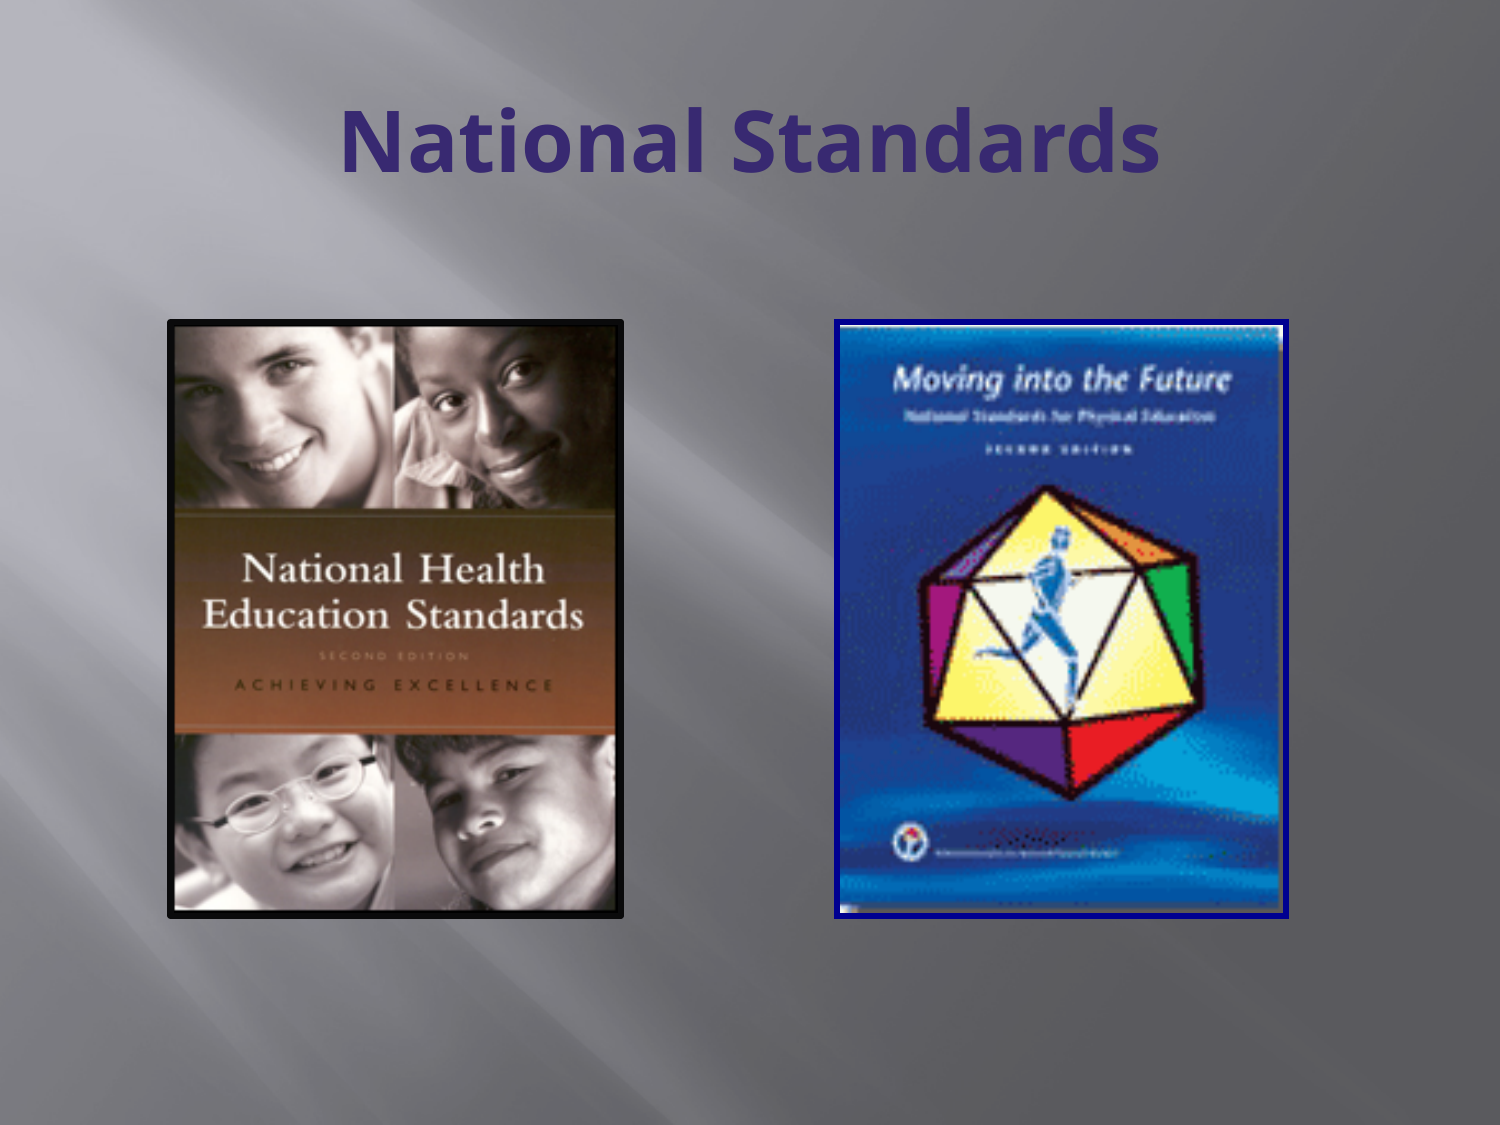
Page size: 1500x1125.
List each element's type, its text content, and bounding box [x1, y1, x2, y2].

picture [839, 324, 1283, 913]
title National Standards [75, 45, 1425, 233]
picture [173, 324, 619, 913]
